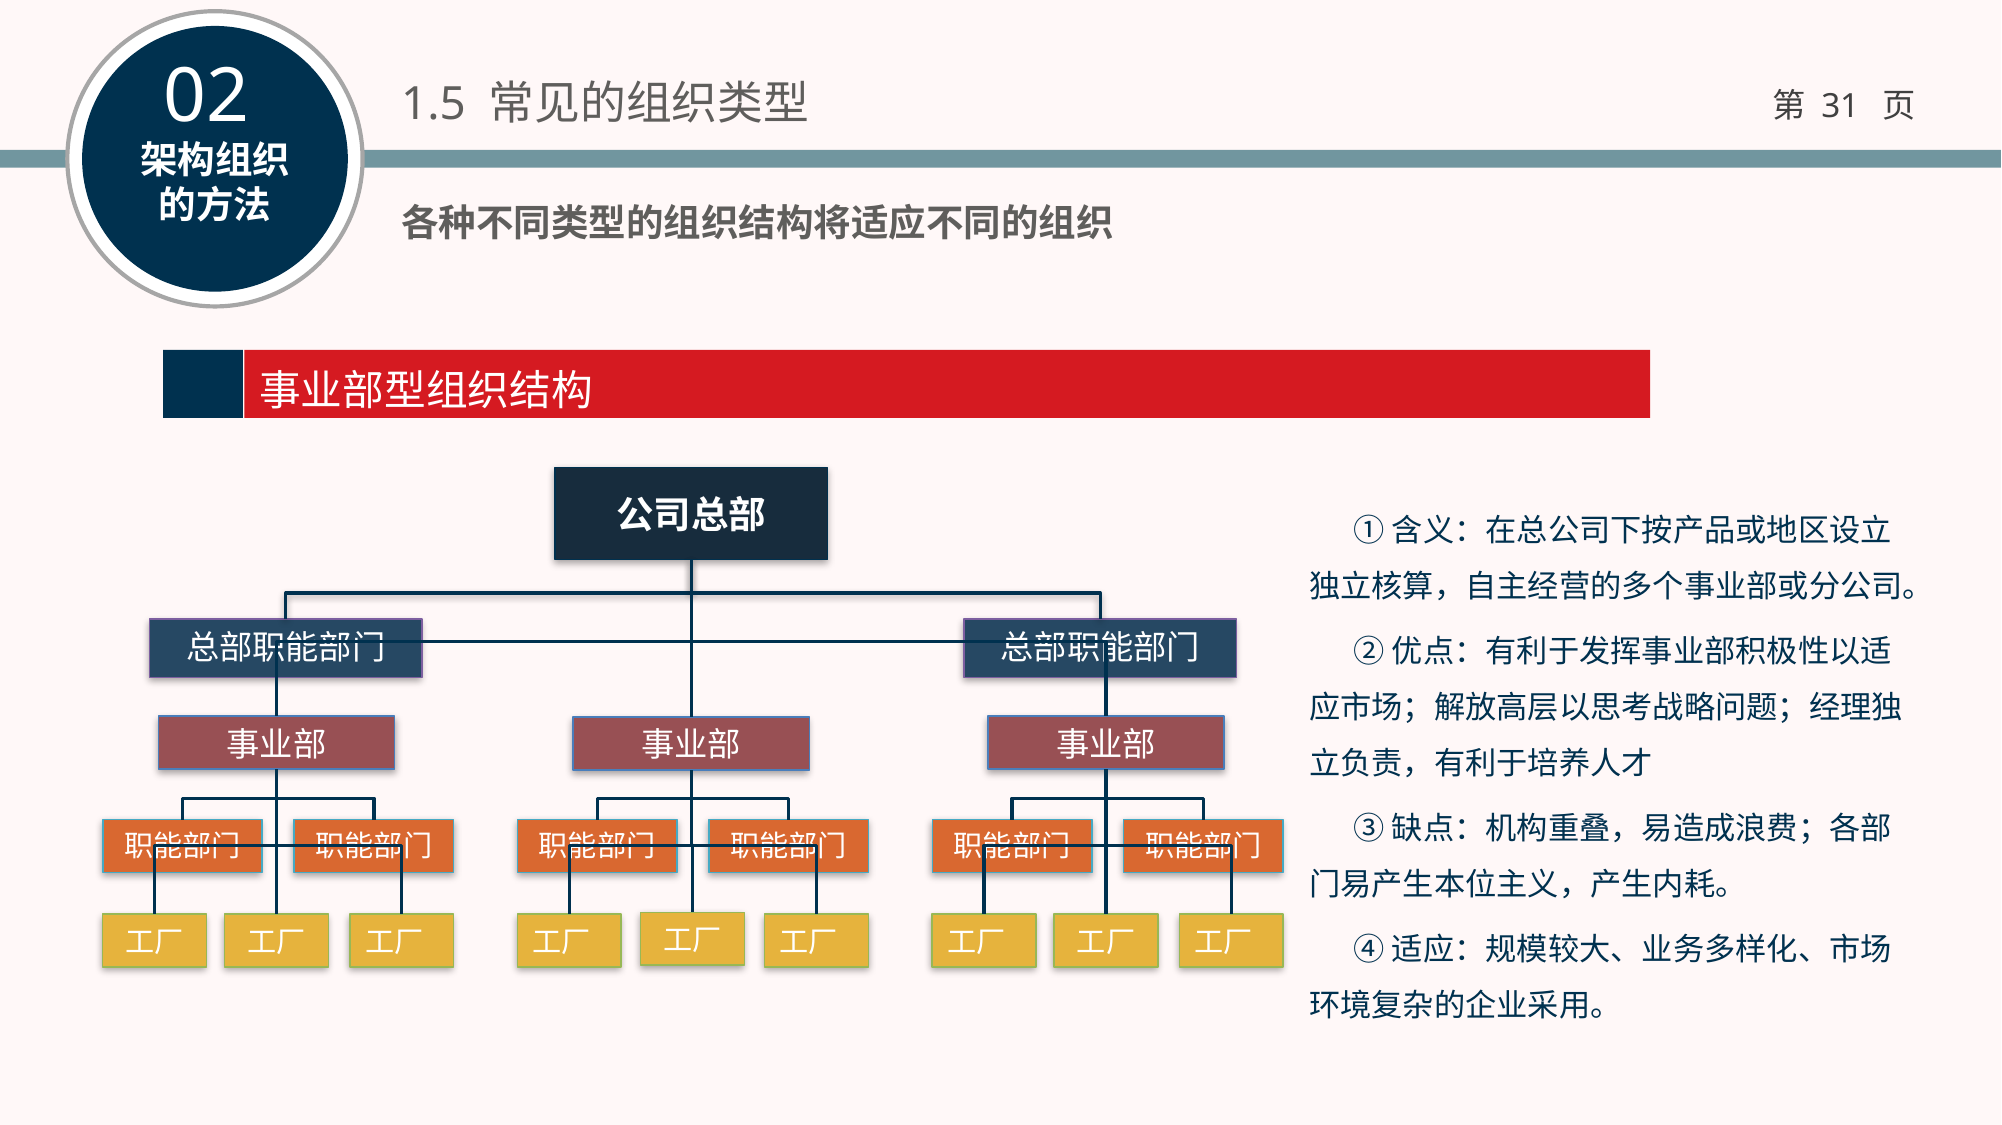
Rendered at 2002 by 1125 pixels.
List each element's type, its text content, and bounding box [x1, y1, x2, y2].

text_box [102, 467, 1284, 968]
text_box ①含义：在总公司下按产品或地区设立独立核算，自主经营的多个事业部或分公司。 ②优点：有利于发挥事业部积极性以适应市场；解放高层以思考战略问题；经理独立负责，有利于培养人才 ③缺点：机构重叠，易造成浪费；各部门易产生本位主义，产生内耗。 ④适应：规模较大、业务多样化、市场环境复杂的企业采用。 [1294, 484, 1931, 1031]
text_box [163, 349, 243, 418]
text_box 事业部型组织结构 [244, 349, 1651, 418]
list 各种不同类型的组织结构将适应不同的组织 [386, 191, 1722, 252]
list 1.5 常见的组织类型 [386, 66, 1722, 138]
